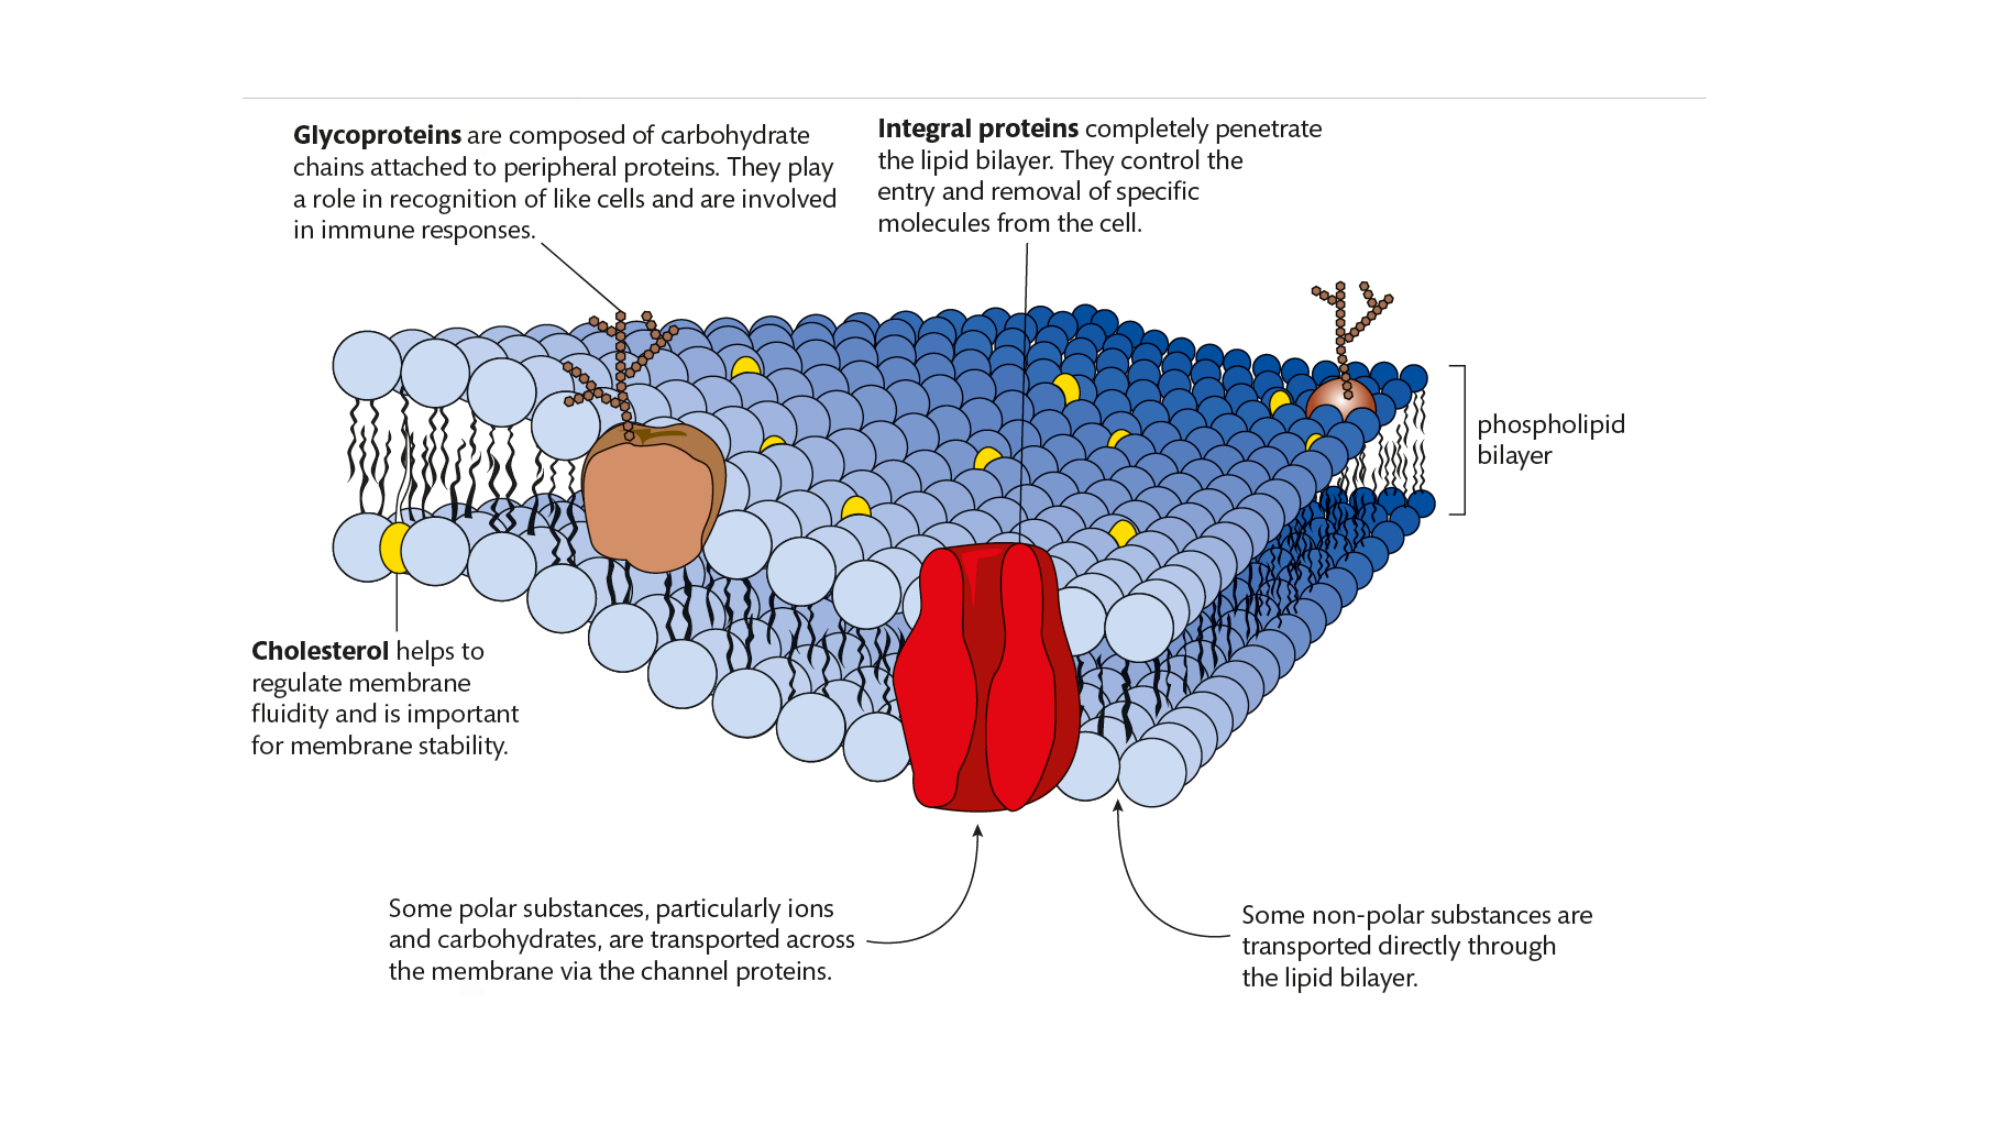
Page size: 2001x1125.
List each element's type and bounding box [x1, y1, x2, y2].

list [242, 97, 1707, 997]
